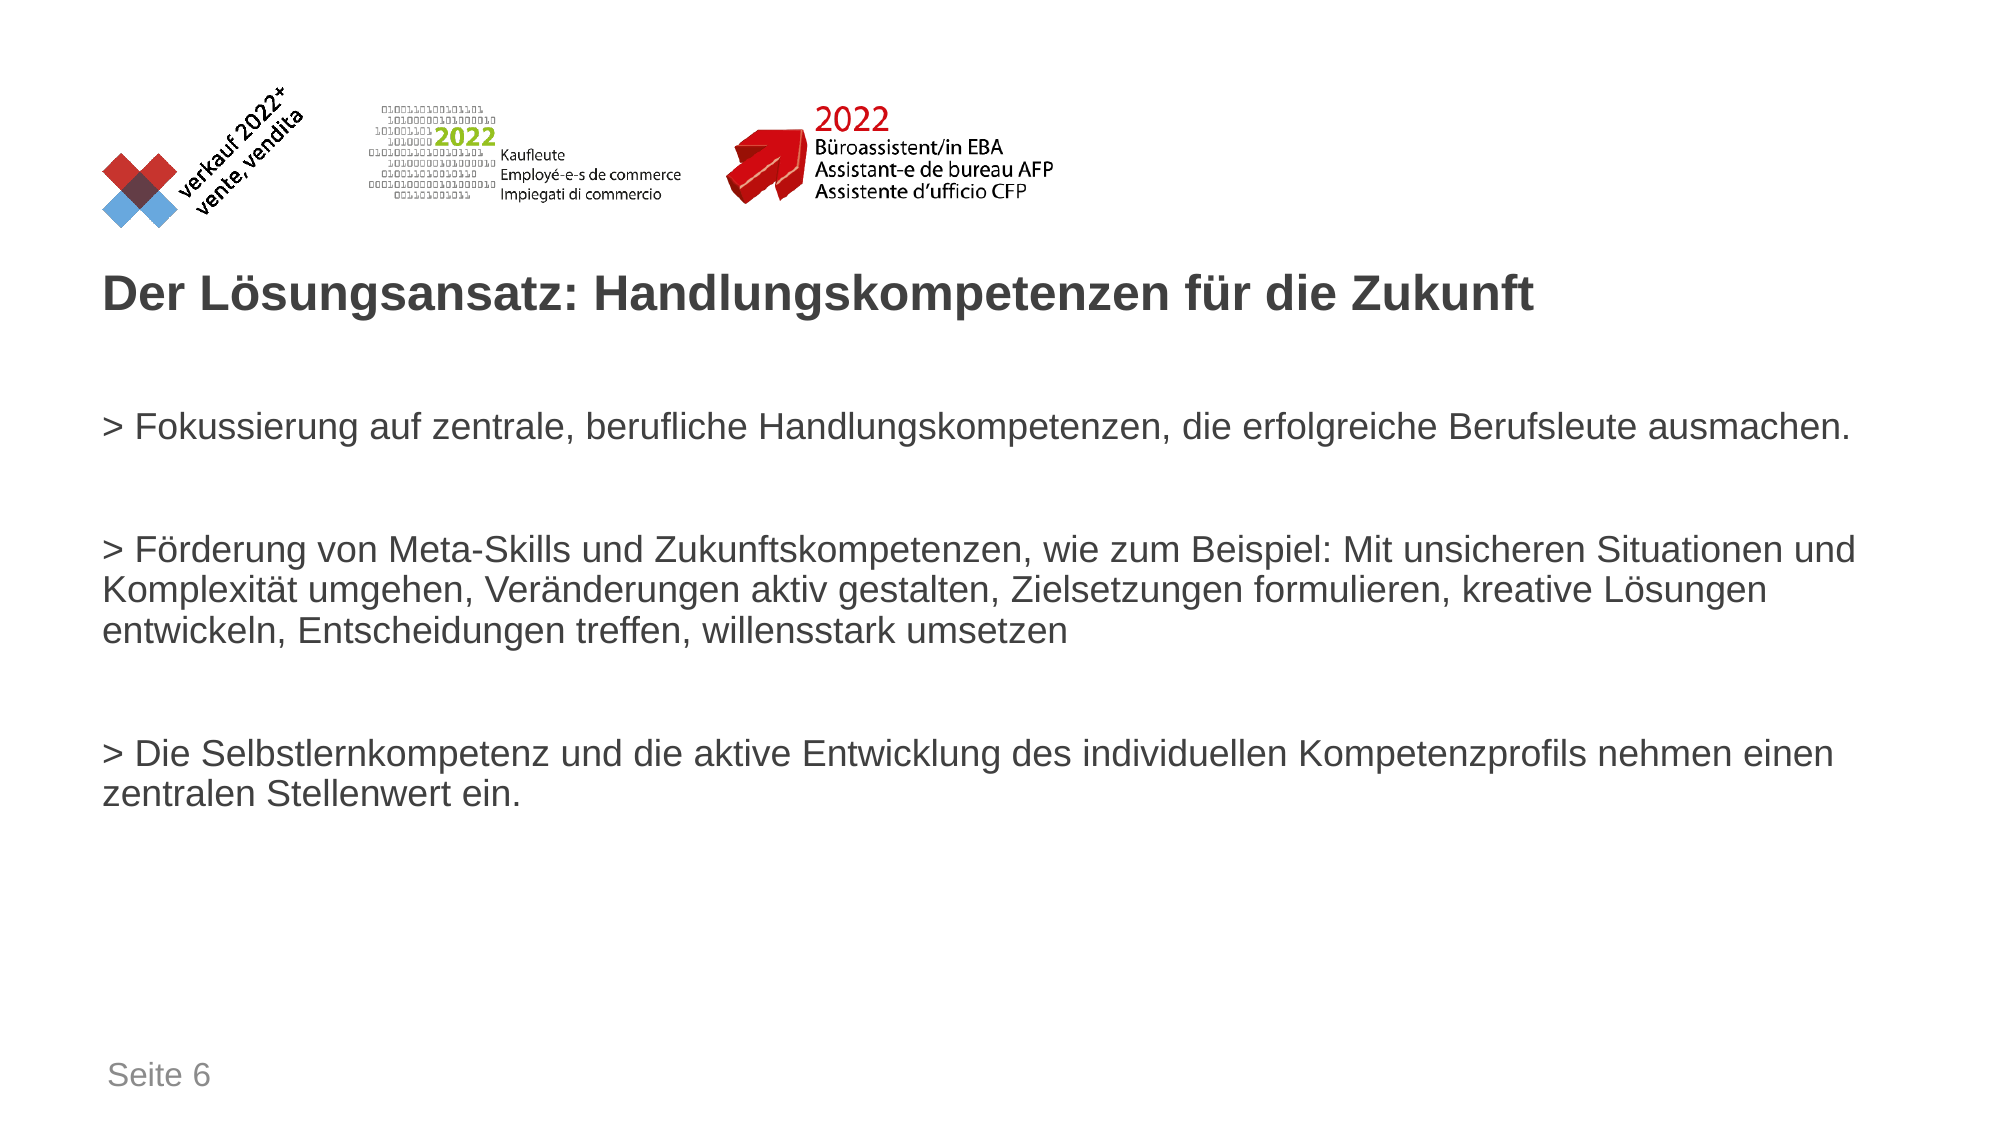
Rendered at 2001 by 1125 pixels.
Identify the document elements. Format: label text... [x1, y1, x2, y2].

picture [726, 106, 1053, 204]
list > Fokussierung auf zentrale, berufliche Handlungskompetenzen, die erfolgreiche Berufsleute ausmachen. > Förderung von Meta-Skills und Zukunftskompetenzen, wie zum Beispiel: Mit unsicheren Situationen und Komplexität umgehen, Veränderungen aktiv gestalten, Zielsetzungen formulieren, kreative Lösungen entwickeln, Entscheidungen treffen, willensstark umsetzen > Die Selbstlernkompetenz und die aktive Entwicklung des individuellen Kompetenzprofils nehmen einen zentralen Stellenwert ein. [102, 407, 1940, 1037]
slide_number Seite 6 [92, 1042, 346, 1103]
title Der Lösungsansatz: Handlungskompetenzen für die Zukunft [102, 267, 1940, 407]
picture [369, 106, 681, 204]
picture [102, 87, 303, 228]
